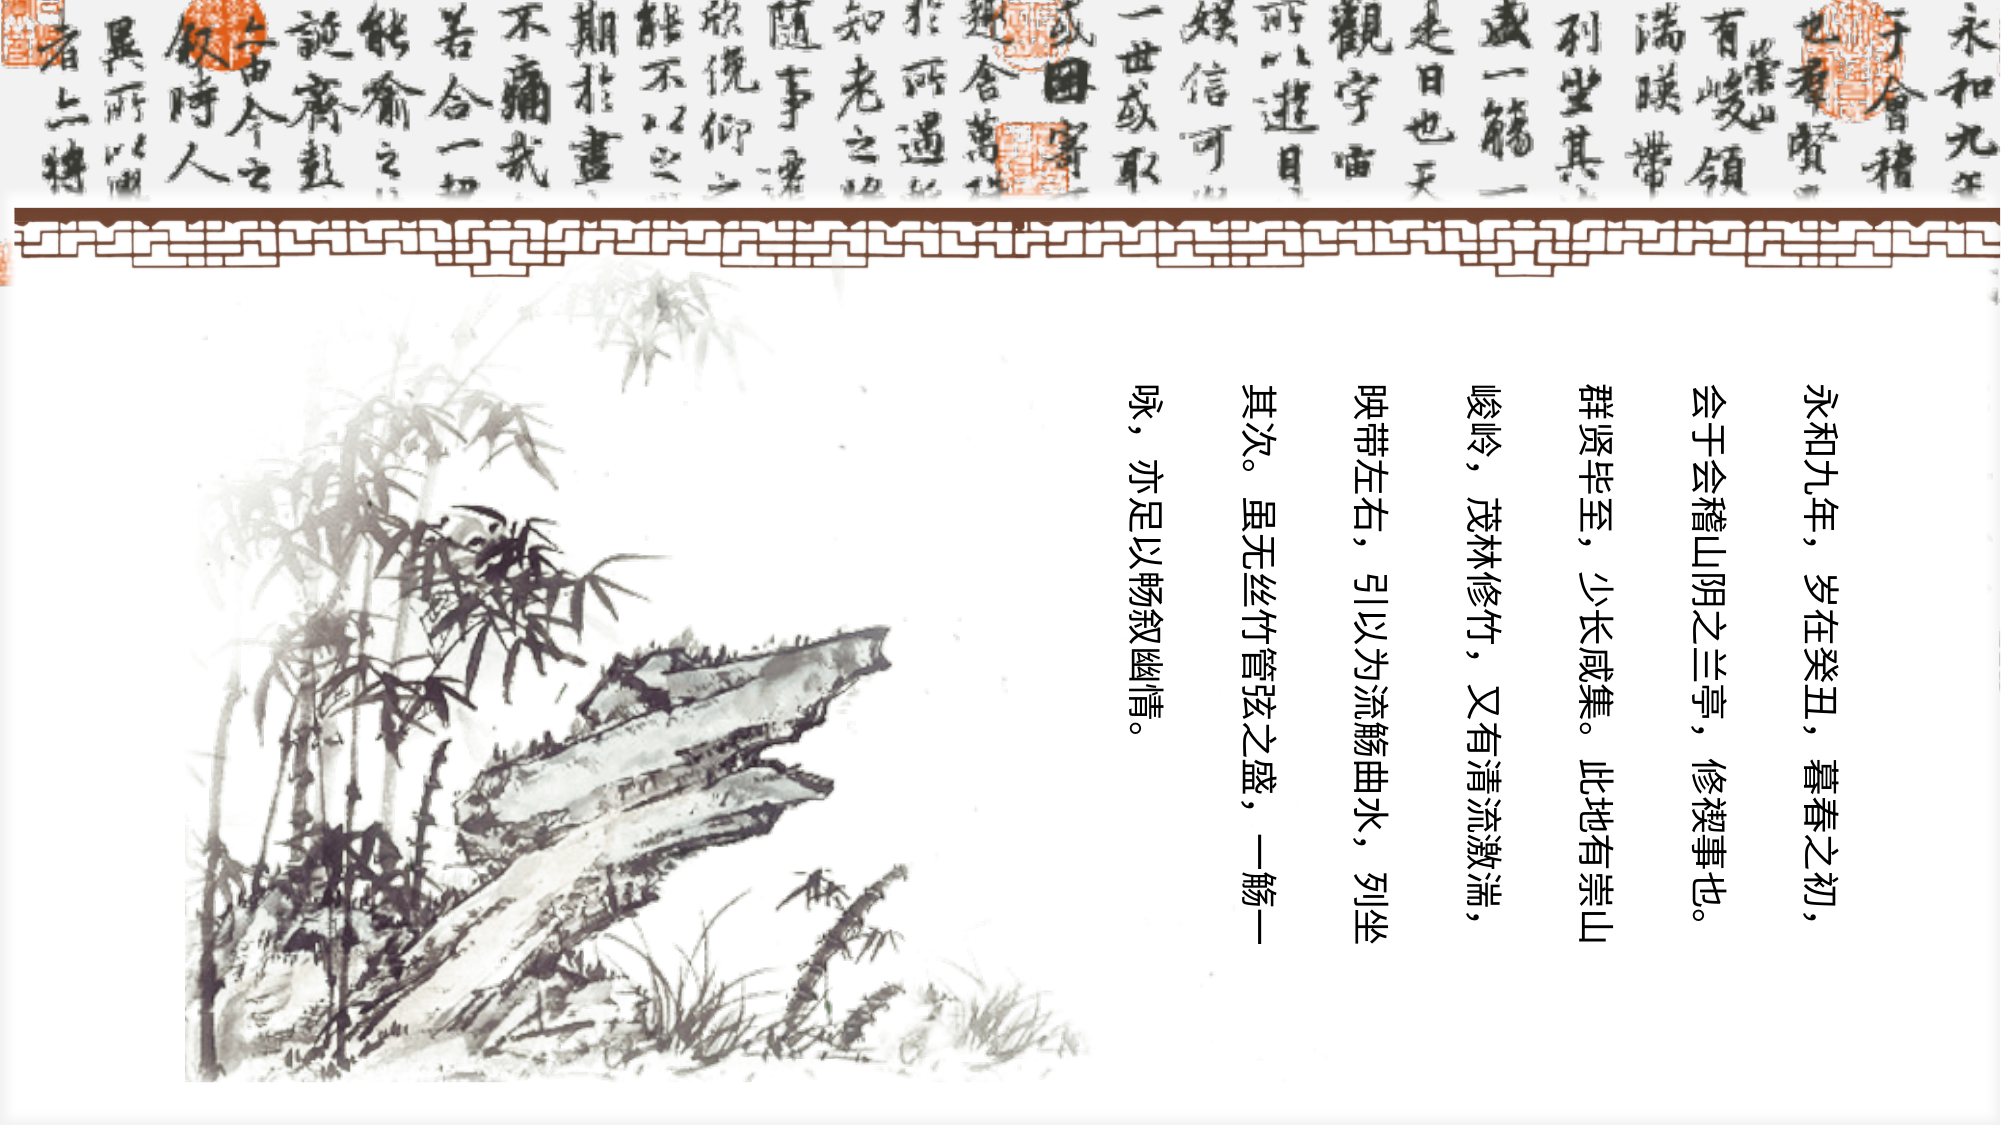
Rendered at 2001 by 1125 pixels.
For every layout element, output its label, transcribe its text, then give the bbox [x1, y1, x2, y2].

picture [0, 0, 2001, 151]
text_box 永和九年，岁在癸丑，暮春之初，会于会稽山阴之兰亭，修禊事也。群贤毕至，少长咸集。此地有崇山峻岭，茂林修竹，又有清流激湍，映带左右，引以为流觞曲水，列坐其次。虽无丝竹管弦之盛，一觞一咏，亦足以畅叙幽情。 [1671, 368, 1921, 985]
picture [185, 242, 1671, 1125]
